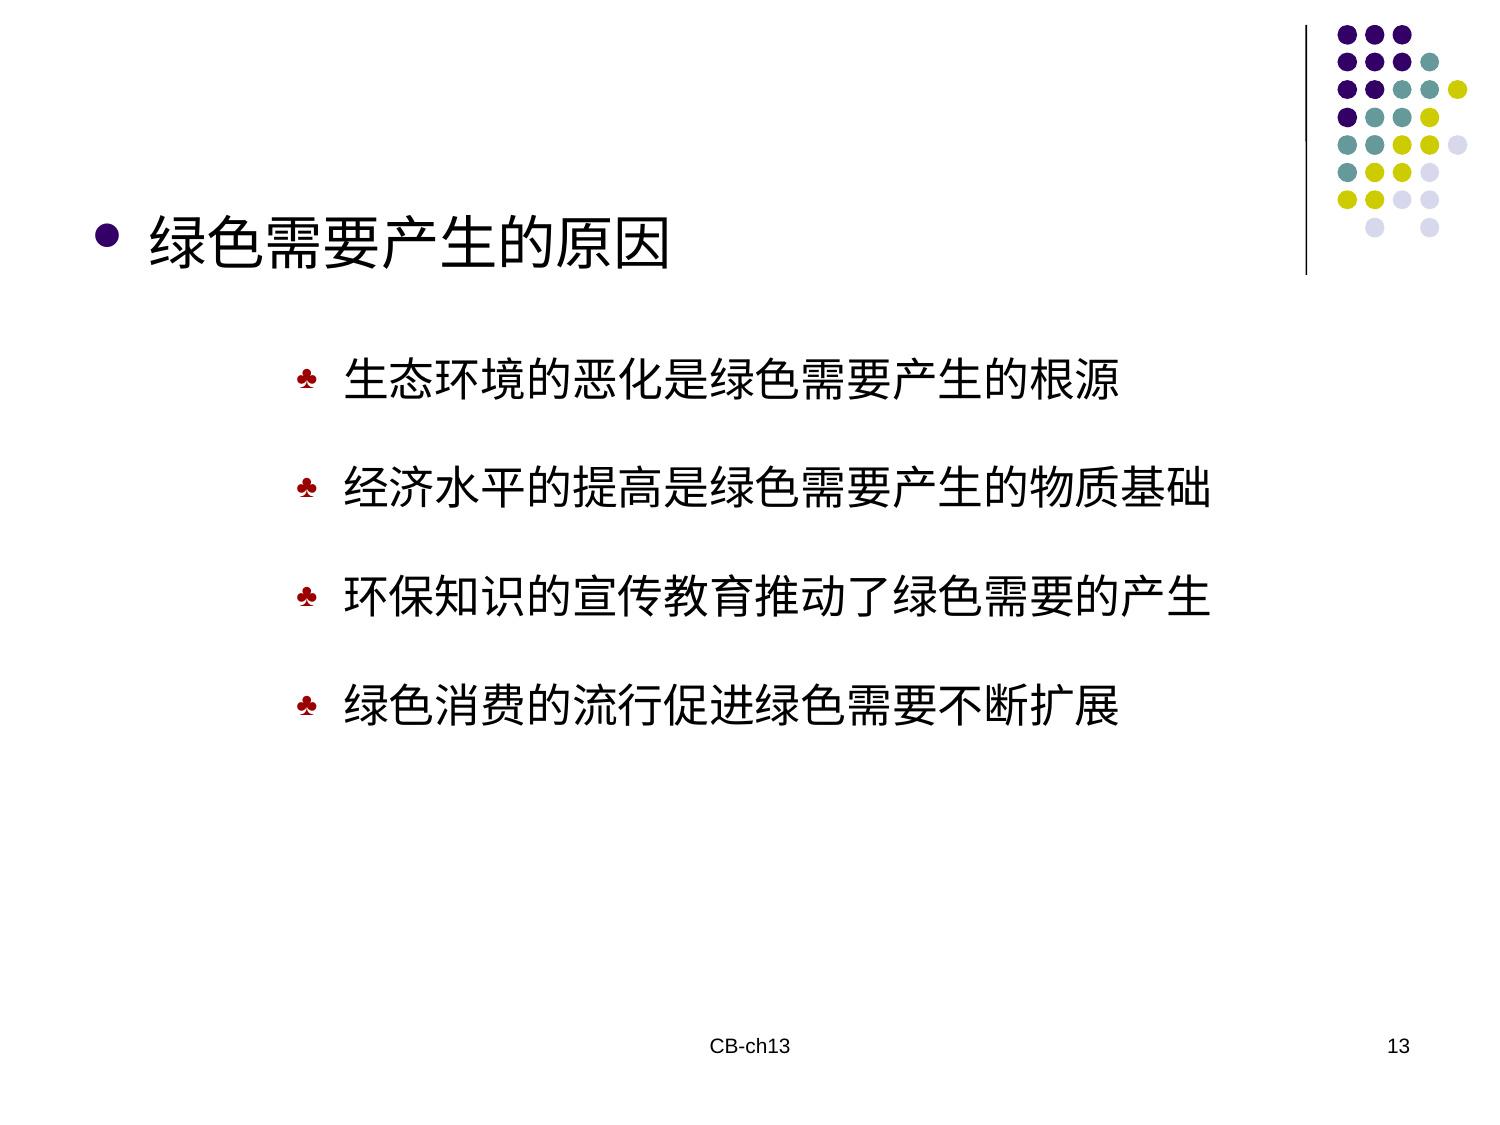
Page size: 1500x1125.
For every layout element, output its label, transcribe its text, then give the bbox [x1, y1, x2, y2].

list 绿色需要产生的原因 [76, 184, 1428, 948]
slide_number 13 [1074, 1024, 1426, 1101]
footer CB-ch13 [512, 1050, 988, 1101]
text_box 生态环境的恶化是绿色需要产生的根源 经济水平的提高是绿色需要产生的物质基础 环保知识的宣传教育推动了绿色需要的产生 绿色消费的流行促进绿色需要不断扩展 [206, 326, 1404, 1050]
